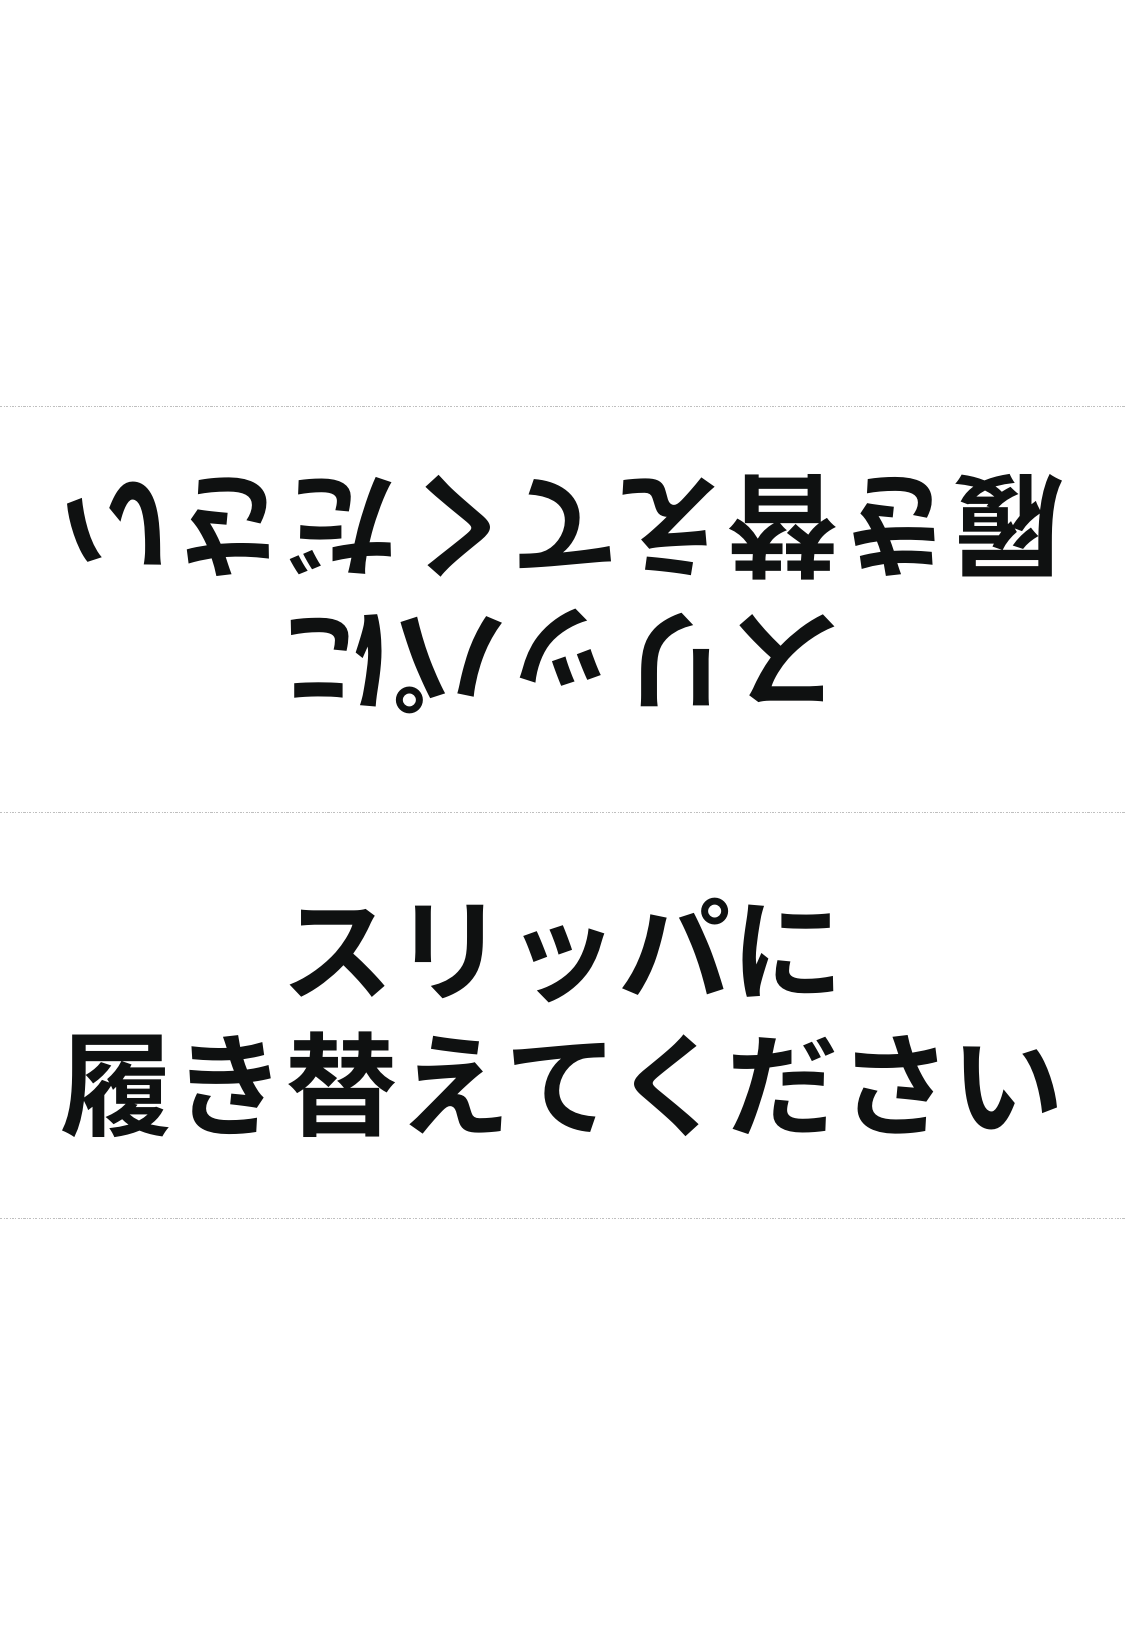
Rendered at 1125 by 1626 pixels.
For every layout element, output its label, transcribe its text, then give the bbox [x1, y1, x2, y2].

text_box スリッパに 履き替えてください [45, 872, 1080, 1158]
text_box スリッパに 履き替えてください [45, 454, 1080, 740]
